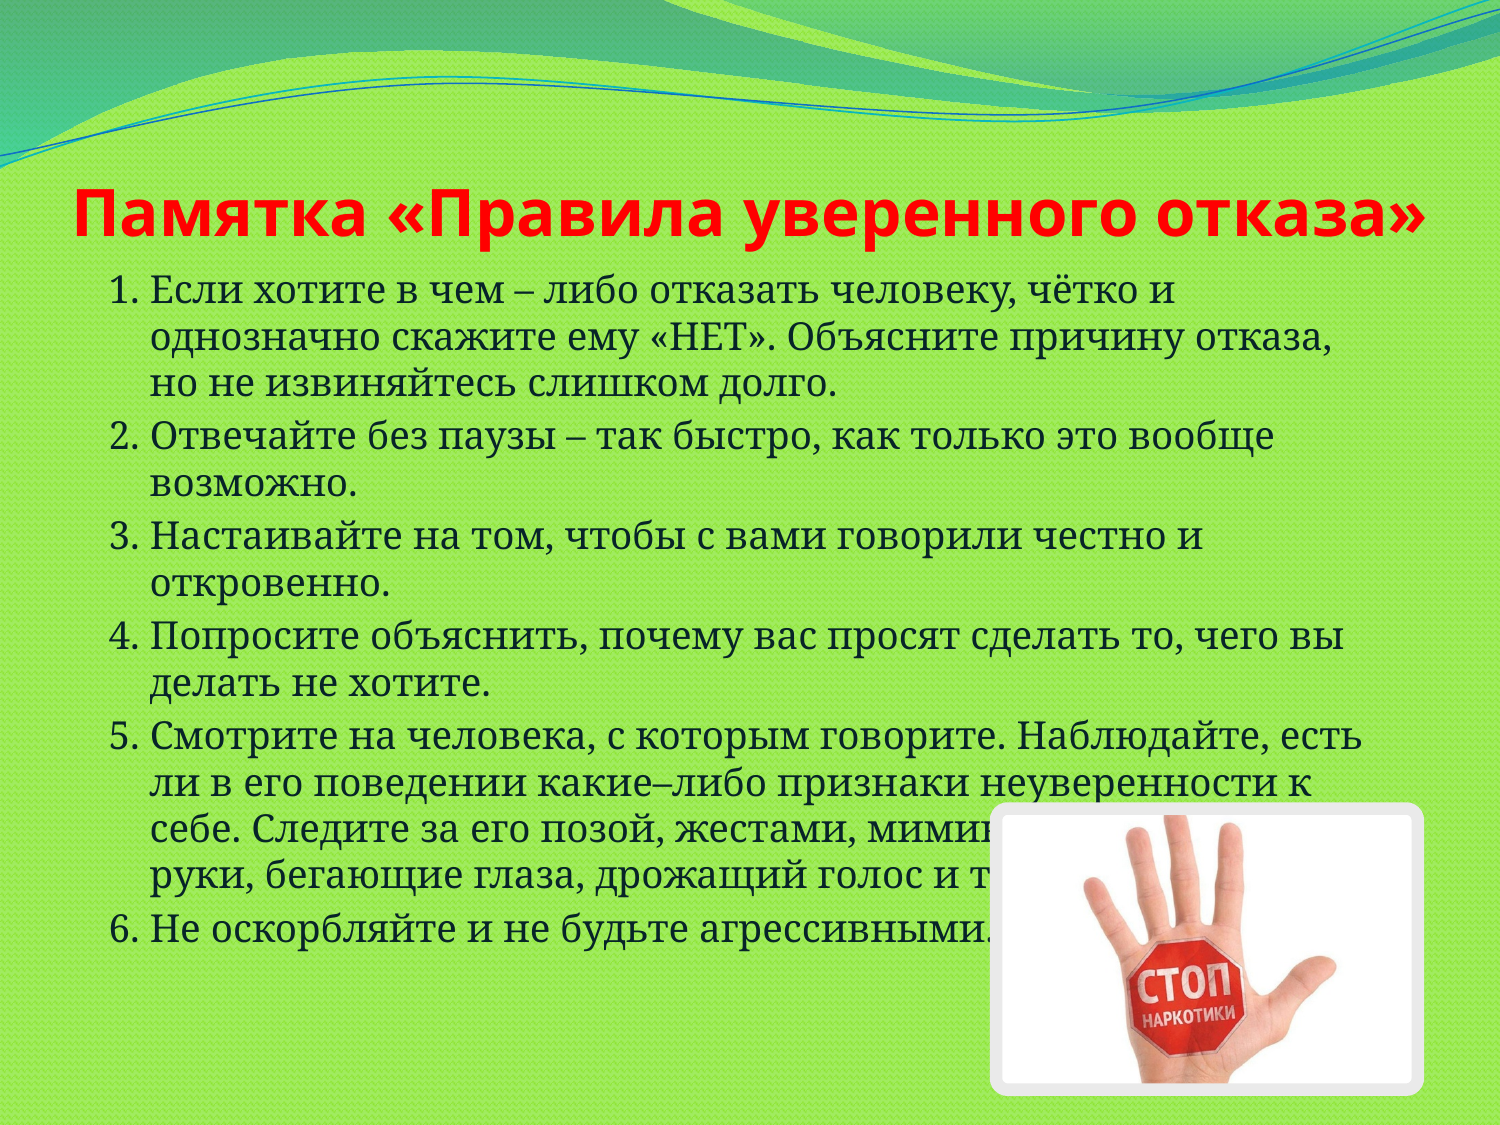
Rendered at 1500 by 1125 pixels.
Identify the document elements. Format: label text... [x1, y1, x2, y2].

title Памятка «Правила уверенного отказа» [35, 115, 1465, 329]
list 1. Если хотите в чем – либо отказать человеку, чётко и однозначно скажите ему «НЕТ». Объясните причину отказа, но не извиняйтесь слишком долго. 2. Отвечайте без паузы – так быстро, как только это вообще возможно. 3. Настаивайте на том, чтобы с вами говорили честно и откровенно. 4. Попросите объяснить, почему вас просят сделать то, чего вы делать не хотите. 5. Смотрите на человека, с которым говорите. Наблюдайте, есть ли в его поведении какие–либо признаки неуверенности к себе. Следите за его позой, жестами, мимикой (дрожащие руки, бегающие глаза, дрожащий голос и т. д.). 6. Не оскорбляйте и не будьте агрессивными. [93, 257, 1395, 961]
picture [995, 808, 1419, 1090]
